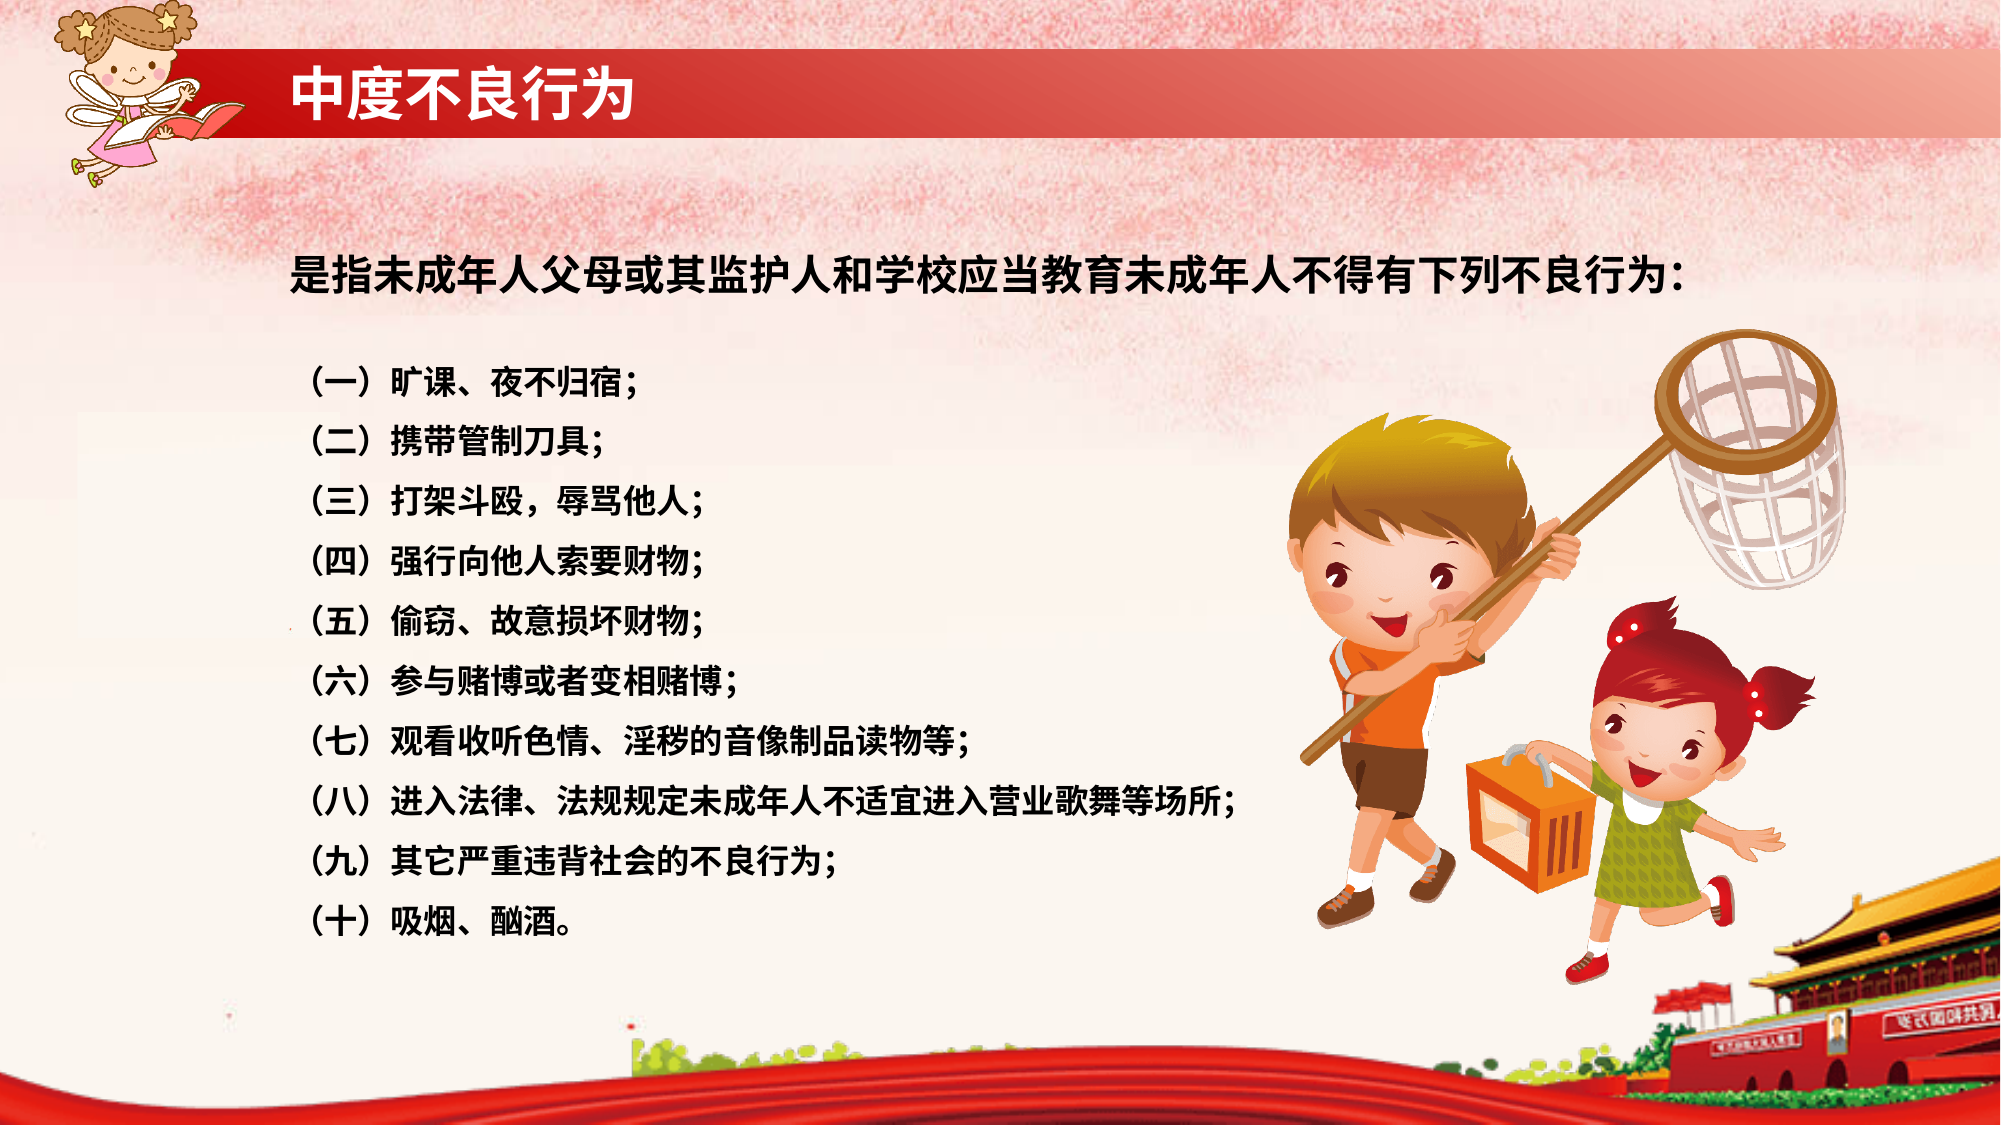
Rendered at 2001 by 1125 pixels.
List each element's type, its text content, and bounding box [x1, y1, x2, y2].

picture [0, 0, 2001, 1125]
text_box 是指未成年人父母或其监护人和学校应当教育未成年人不得有下列不良行为： [274, 178, 1763, 421]
text_box （一）旷课、夜不归宿； （二）携带管制刀具； （三）打架斗殴，辱骂他人； （四）强行向他人索要财物； （五）偷窃、故意损坏财物； （六）参与赌博或者变相赌博； （七）观看收听色情、淫秽的音像制品读物等； （八）进入法律、法规规定未成年人不适宜进入营业歌舞等场所； （九）其它严重违背社会的不良行为； （十）吸烟、酗酒。 [276, 333, 1627, 1076]
text_box 中度不良行为 [274, 50, 927, 134]
